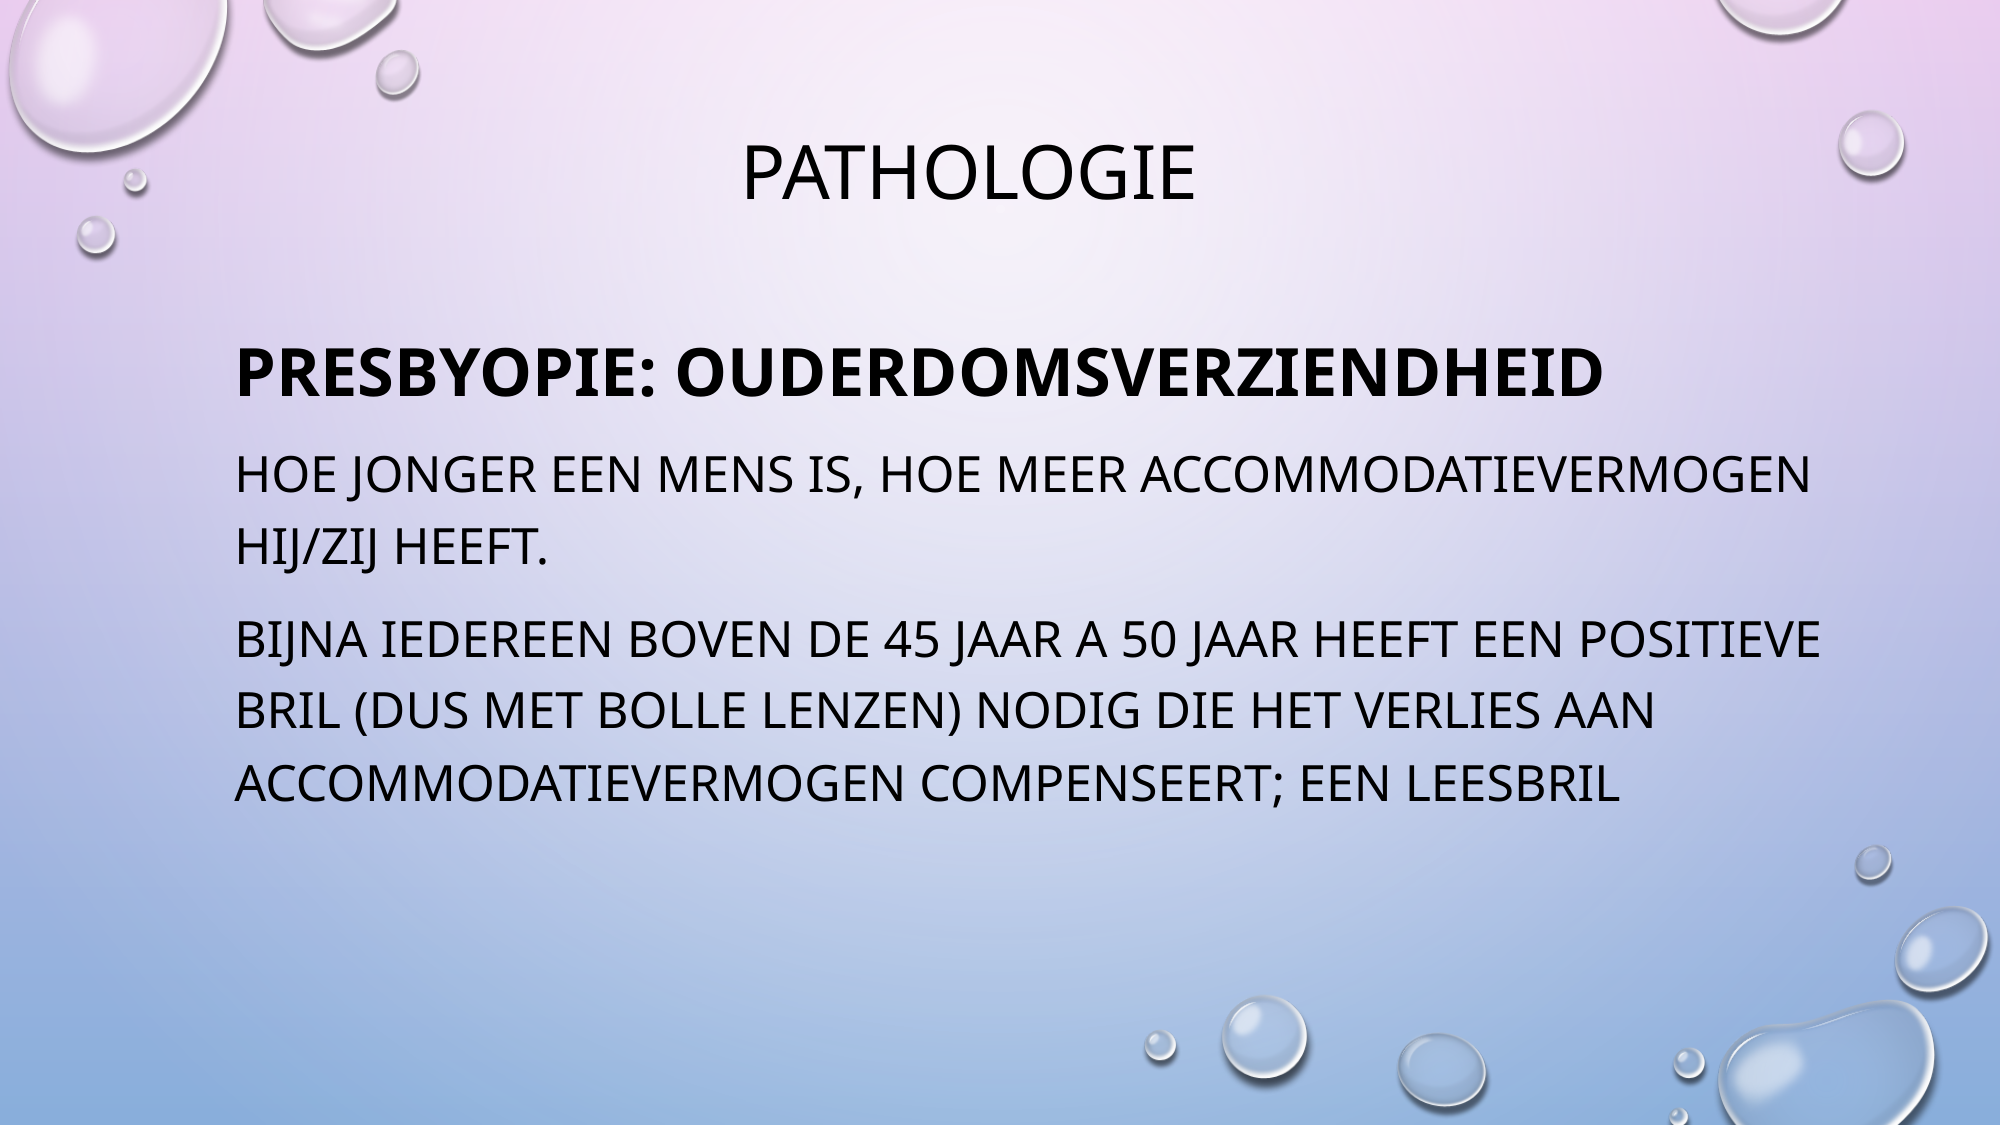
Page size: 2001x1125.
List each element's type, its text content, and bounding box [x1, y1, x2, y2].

title Pathologie [119, 44, 1820, 306]
picture [0, 0, 2000, 1125]
list Presbyopie: ouderdomsverziendheid Hoe jonger een mens is, hoe meer accommodatievermogen hij/zij heeft. Bijna iedereen boven de 45 jaar a 50 jaar heeft een positieve bril (dus met bolle lenzen) nodig die het verlies aan accommodatievermogen compenseert; een leesbril [219, 305, 1920, 928]
